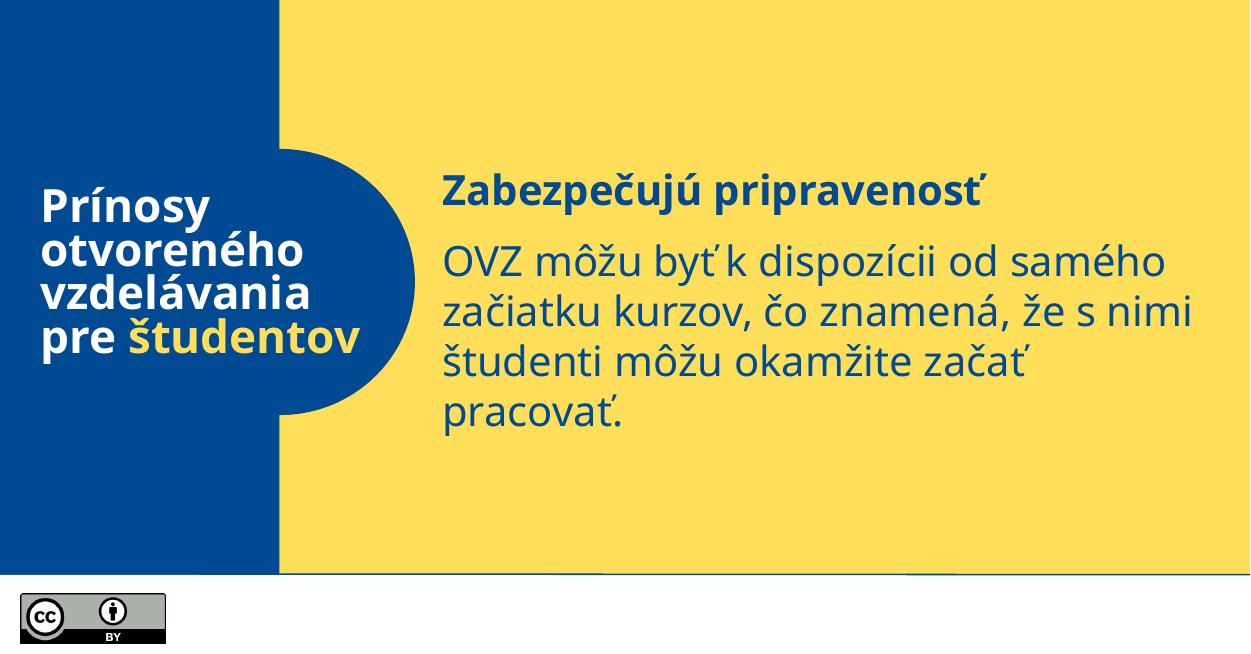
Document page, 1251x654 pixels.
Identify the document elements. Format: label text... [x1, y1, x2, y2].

text_box [0, 582, 1250, 654]
text_box [0, 0, 280, 573]
text_box Prínosy otvoreného vzdelávania pre študentov [25, 171, 409, 378]
text_box [409, 242, 415, 322]
picture [20, 592, 166, 645]
text_box [206, 148, 355, 171]
text_box Zabezpečujú pripravenosť OVZ môžu byť k dispozícii od samého začiatku kurzov, čo znamená, že s nimi študenti môžu okamžite začať pracovať. [427, 149, 1232, 451]
text_box [187, 378, 374, 416]
